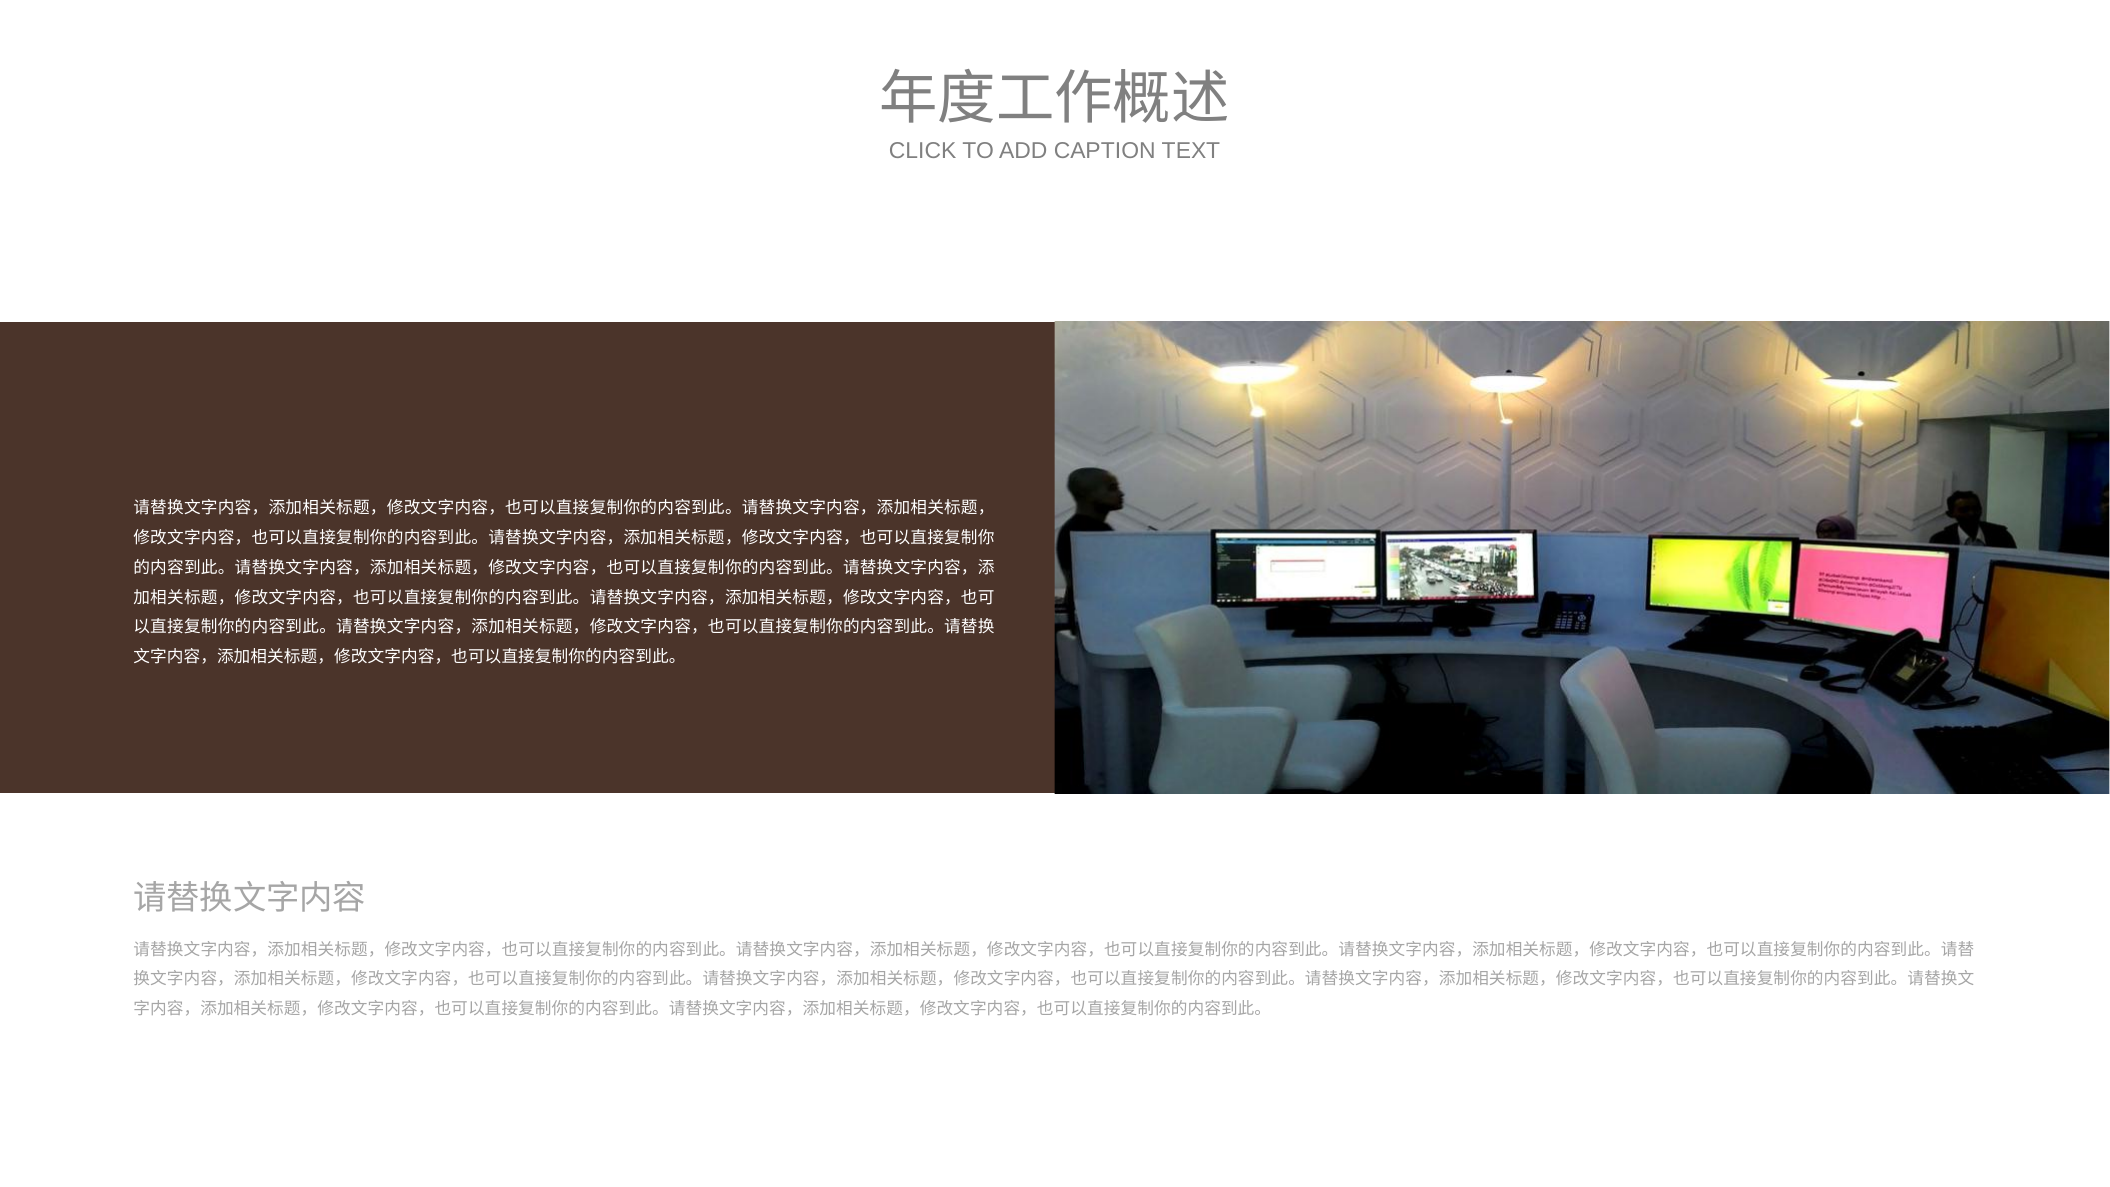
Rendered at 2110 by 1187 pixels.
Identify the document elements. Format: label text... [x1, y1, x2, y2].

text_box CLICK TO ADD CAPTION TEXT [865, 135, 1245, 163]
text_box 请替换文字内容，添加相关标题，修改文字内容，也可以直接复制你的内容到此。请替换文字内容，添加相关标题，修改文字内容，也可以直接复制你的内容到此。请替换文字内容，添加相关标题，修改文字内容，也可以直接复制你的内容到此。请替换文字内容，添加相关标题，修改文字内容，也可以直接复制你的内容到此。请替换文字内容，添加相关标题，修改文字内容，也可以直接复制你的内容到此。请替换文字内容，添加相关标题，修改文字内容，也可以直接复制你的内容到此。请替换文字内容，添加相关标题，修改文字内容，也可以直接复制你的内容到此。请替换文字内容，添加相关标题，修改文字内容，也可以直接复制你的内容到此。 [133, 486, 996, 667]
text_box 年度工作概述 [865, 60, 1245, 131]
text_box [1054, 321, 2110, 794]
text_box [0, 321, 1054, 794]
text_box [133, 876, 1977, 1020]
